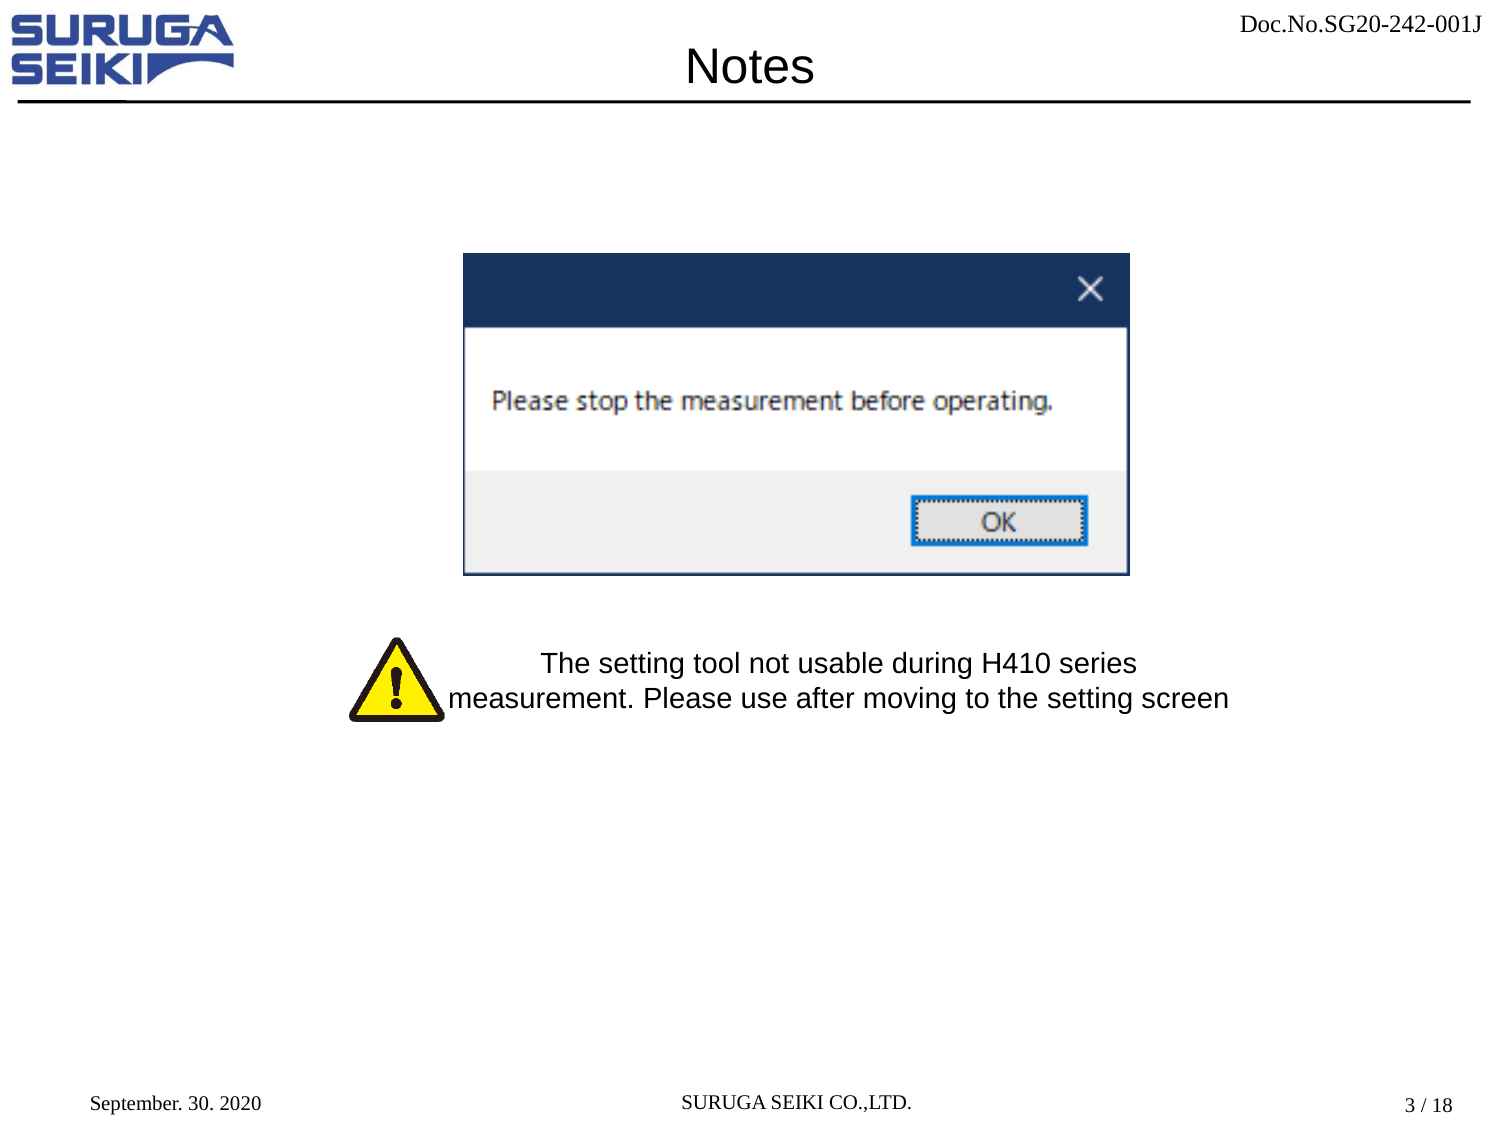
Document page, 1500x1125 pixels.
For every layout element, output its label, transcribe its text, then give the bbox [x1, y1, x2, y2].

picture [1, 2, 243, 96]
title Notes [40, 31, 1460, 96]
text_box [321, 253, 1247, 759]
